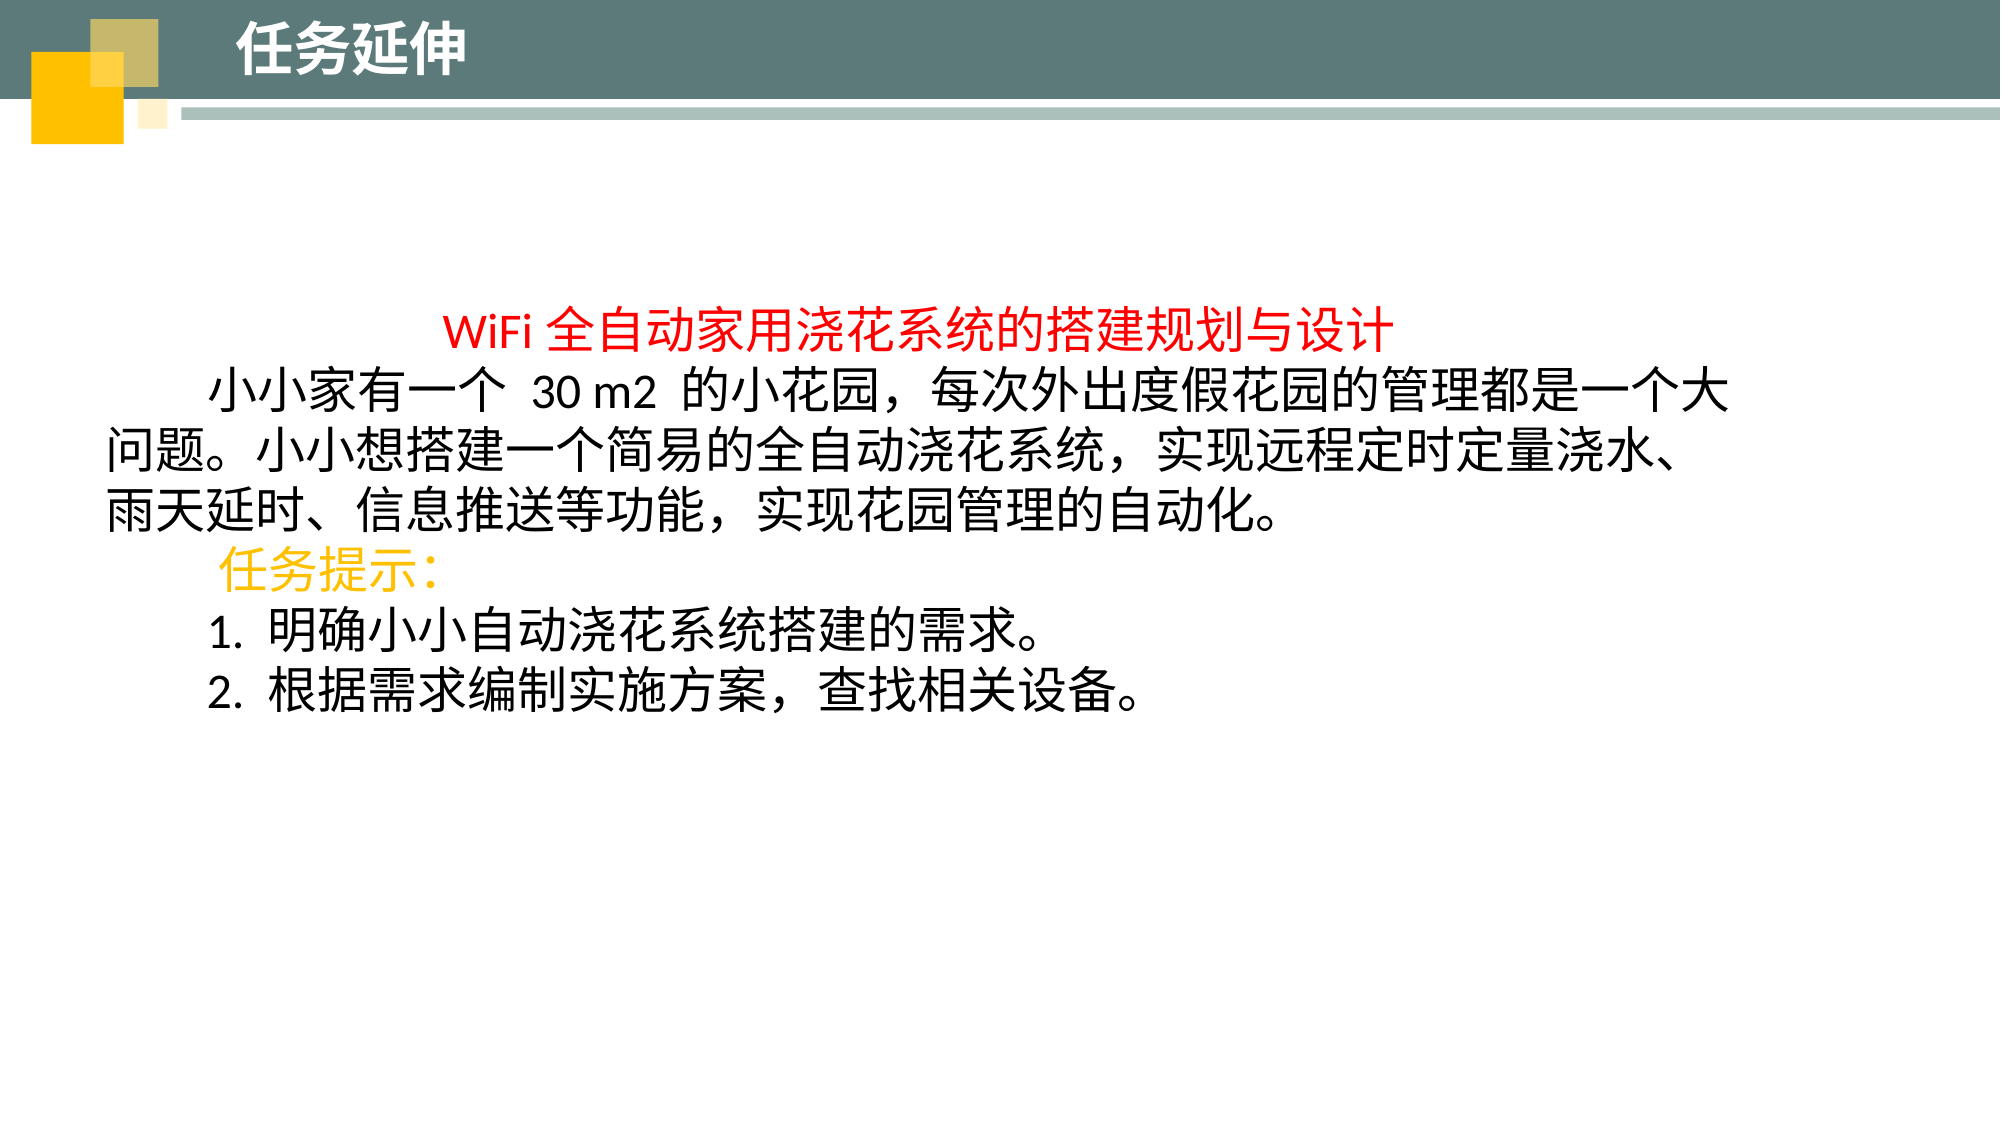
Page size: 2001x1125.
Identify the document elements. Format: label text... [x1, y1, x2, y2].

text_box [0, 0, 2000, 145]
text_box WiFi全自动家用浇花系统的搭建规划与设计 小小家有一个 30 m2 的小花园，每次外出度假花园的管理都是一个大问题。小小想搭建一个简易的全自动浇花系统，实现远程定时定量浇水、雨天延时、信息推送等功能，实现花园管理的自动化。 任务提示： 1. 明确小小自动浇花系统搭建的需求。 2. 根据需求编制实施方案，查找相关设备。 [90, 290, 1766, 726]
